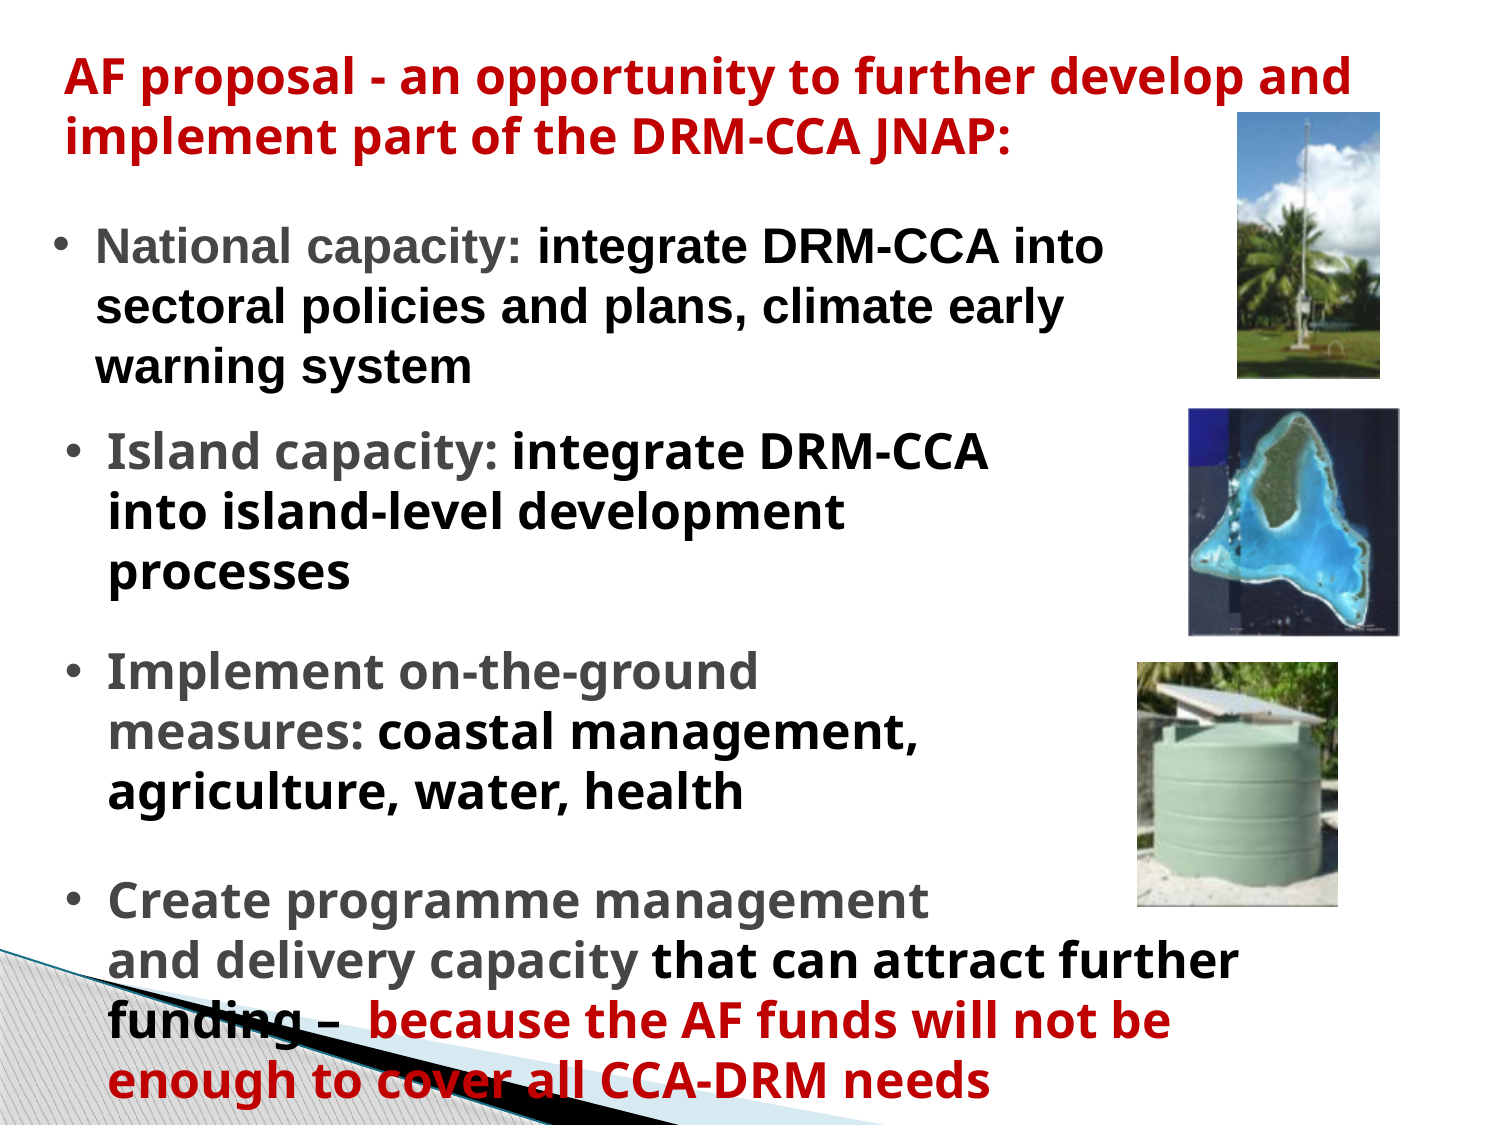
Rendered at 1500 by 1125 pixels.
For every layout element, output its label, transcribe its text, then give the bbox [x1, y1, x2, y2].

text_box Implement on-the-ground measures: coastal management, agriculture, water, health [49, 587, 1038, 828]
picture [1187, 406, 1401, 638]
text_box Create programme management and delivery capacity that can attract further funding – because the AF funds will not be enough to cover all CCA-DRM needs [49, 860, 1388, 1116]
text_box AF proposal - an opportunity to further develop and implement part of the DRM-CCA JNAP: [49, 37, 1413, 173]
text_box National capacity: integrate DRM-CCA into sectoral policies and plans, climate early warning system [37, 146, 1175, 461]
picture [1137, 662, 1338, 907]
text_box Island capacity: integrate DRM-CCA into island-level development processes [50, 412, 1063, 608]
picture [1237, 112, 1381, 379]
